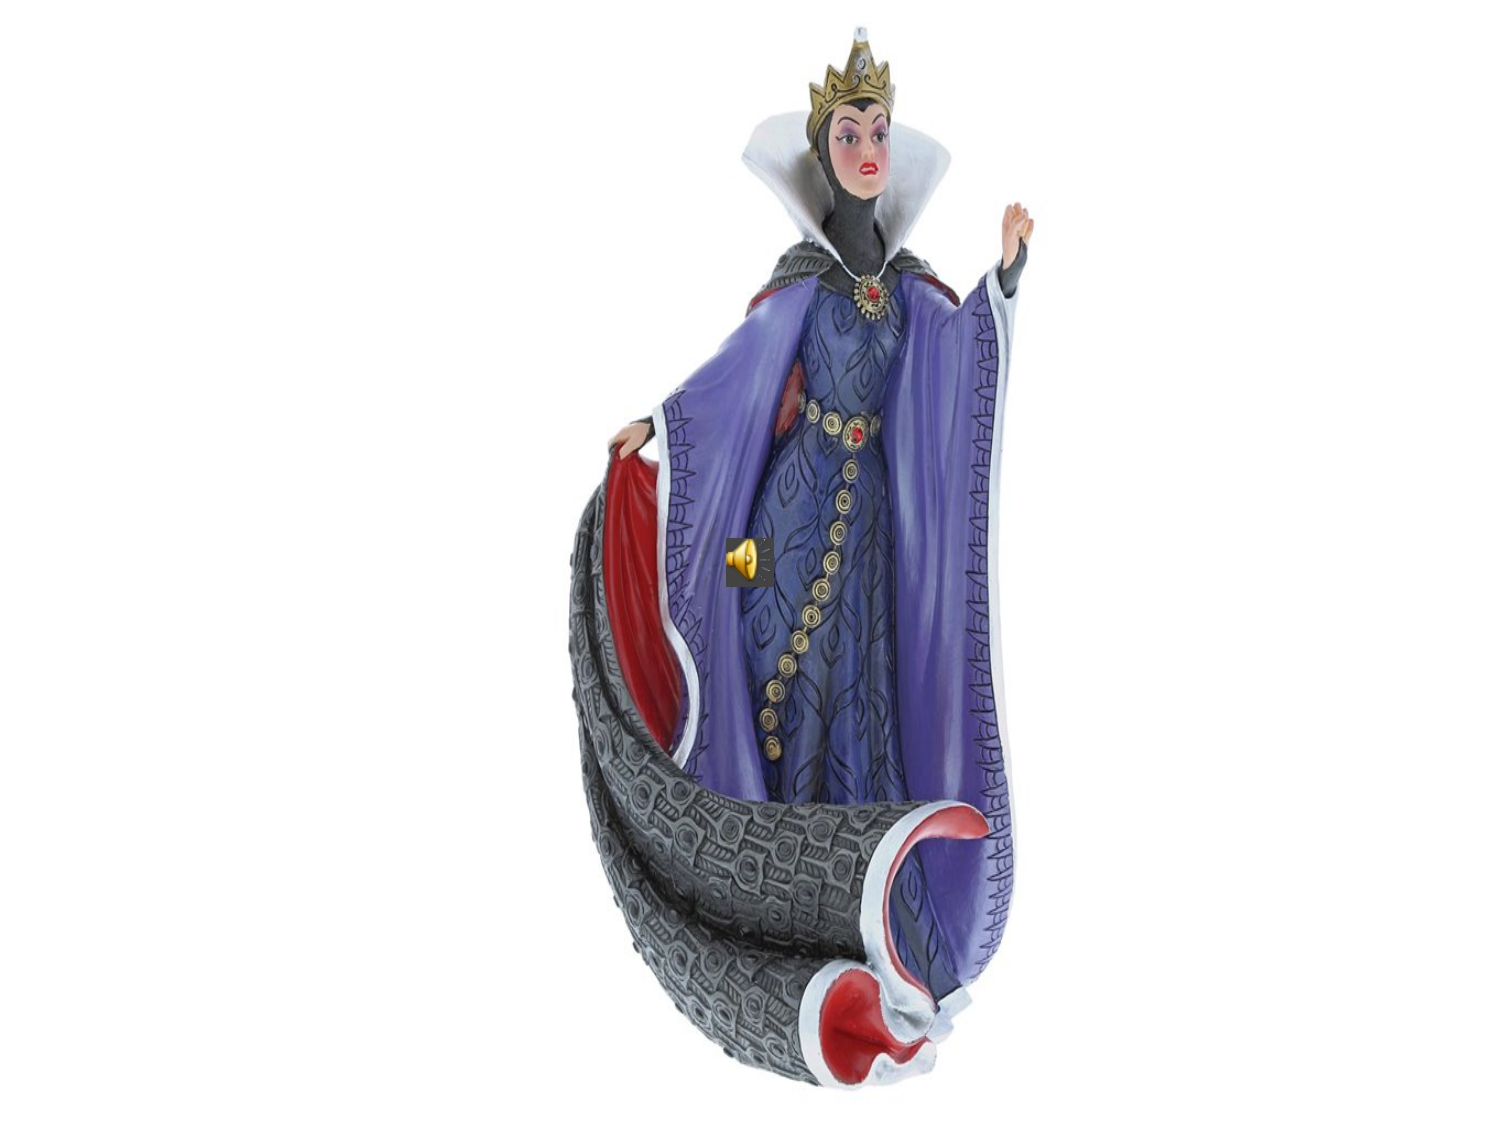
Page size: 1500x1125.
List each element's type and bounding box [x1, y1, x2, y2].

picture [724, 537, 776, 588]
list [359, 0, 1241, 1125]
